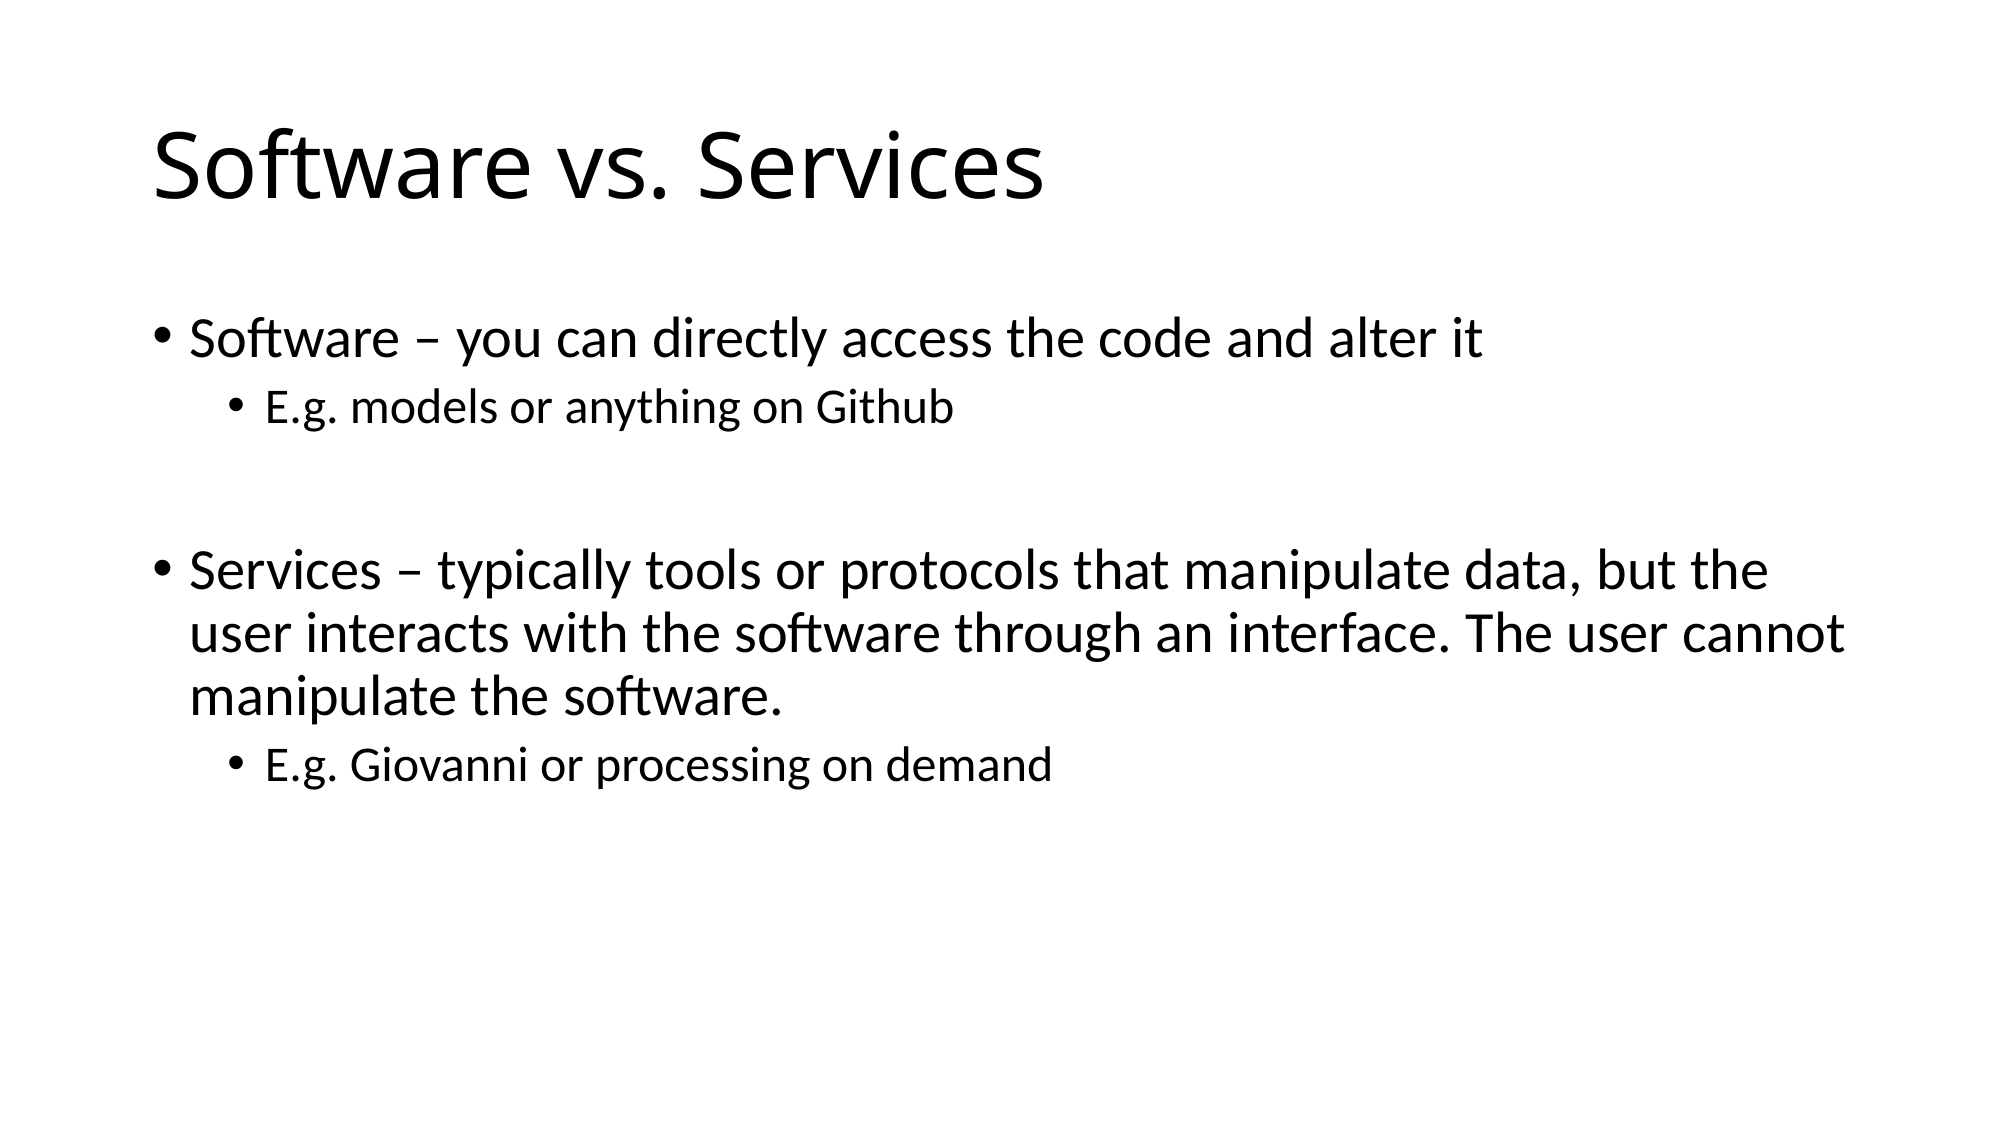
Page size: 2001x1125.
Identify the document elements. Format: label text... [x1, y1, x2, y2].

list Software – you can directly access the code and alter it E.g. models or anything on Github Services – typically tools or protocols that manipulate data, but the user interacts with the software through an interface. The user cannot manipulate the software. E.g. Giovanni or processing on demand [137, 299, 1863, 1014]
title Software vs. Services [137, 59, 1863, 278]
